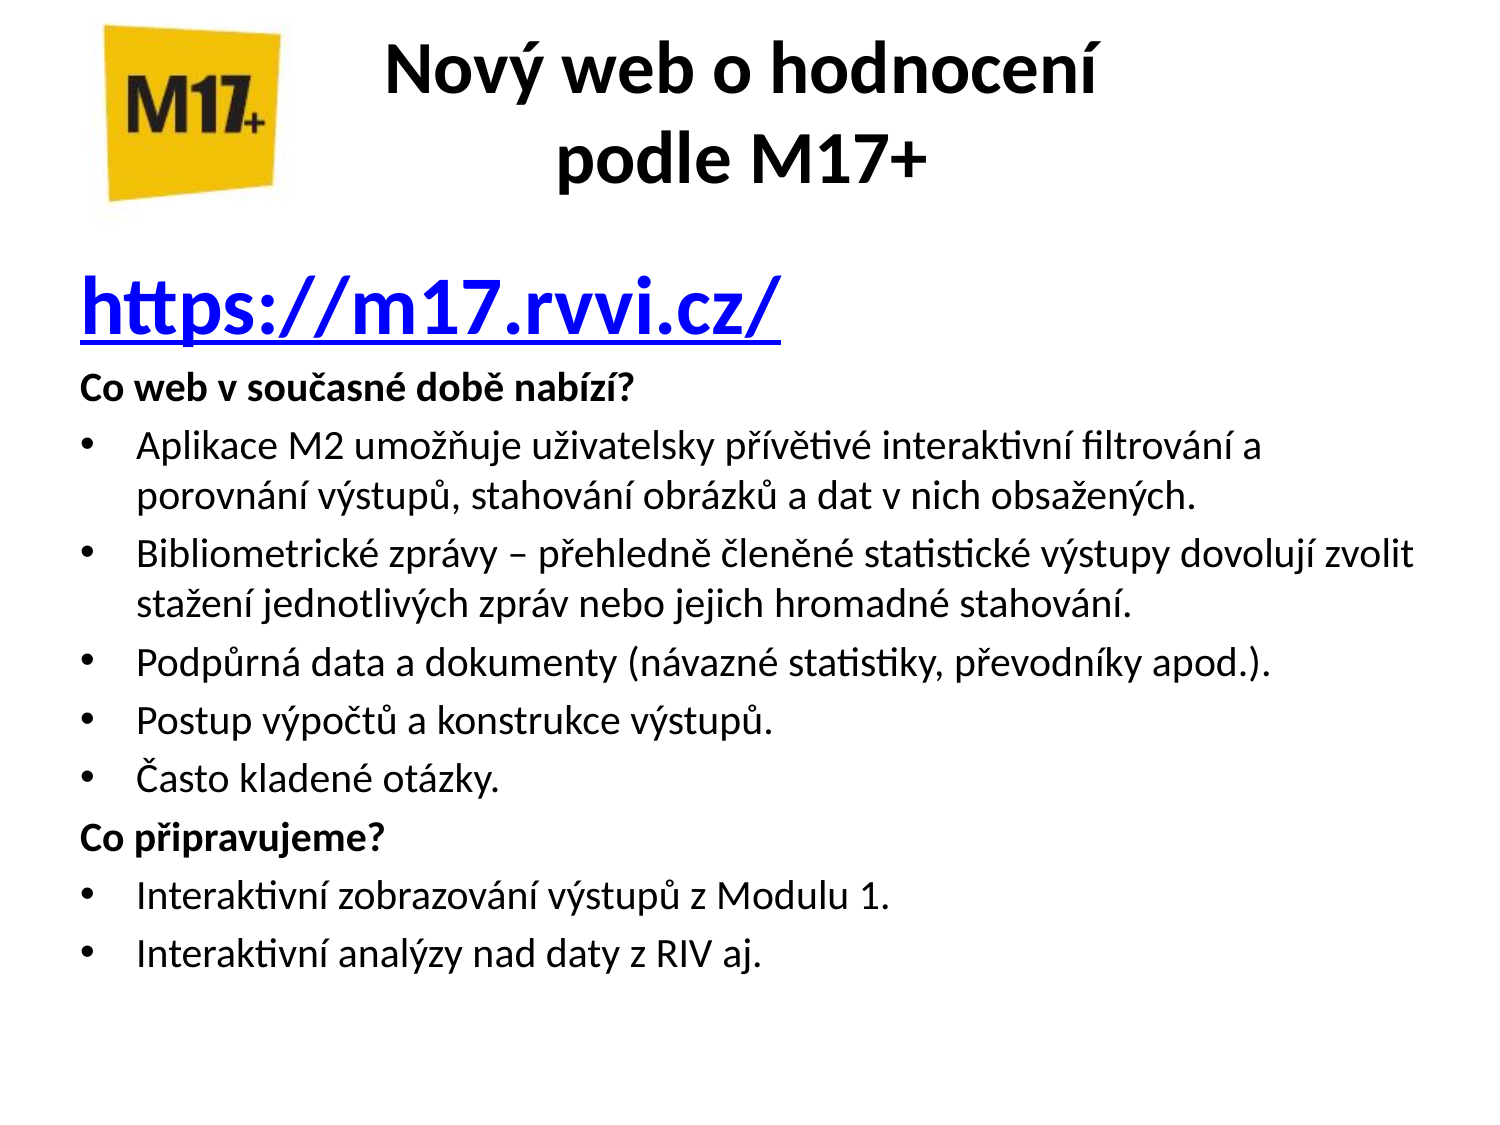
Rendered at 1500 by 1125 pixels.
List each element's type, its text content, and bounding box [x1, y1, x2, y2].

picture [64, 0, 312, 226]
title Nový web o hodnocení podle M17+ [318, 45, 1425, 173]
list https://m17.rvvi.cz/ Co web v současné době nabízí? Aplikace M2 umožňuje uživatelsky přívětivé interaktivní filtrování a porovnání výstupů, stahování obrázků a dat v nich obsažených. Bibliometrické zprávy – přehledně členěné statistické výstupy dovolují zvolit stažení jednotlivých zpráv nebo jejich hromadné stahování. Podpůrná data a dokumenty (návazné statistiky, převodníky apod.). Postup výpočtů a konstrukce výstupů. Často kladené otázky. Co připravujeme? Interaktivní zobrazování výstupů z Modulu 1. Interaktivní analýzy nad daty z RIV aj. [64, 243, 1449, 1094]
